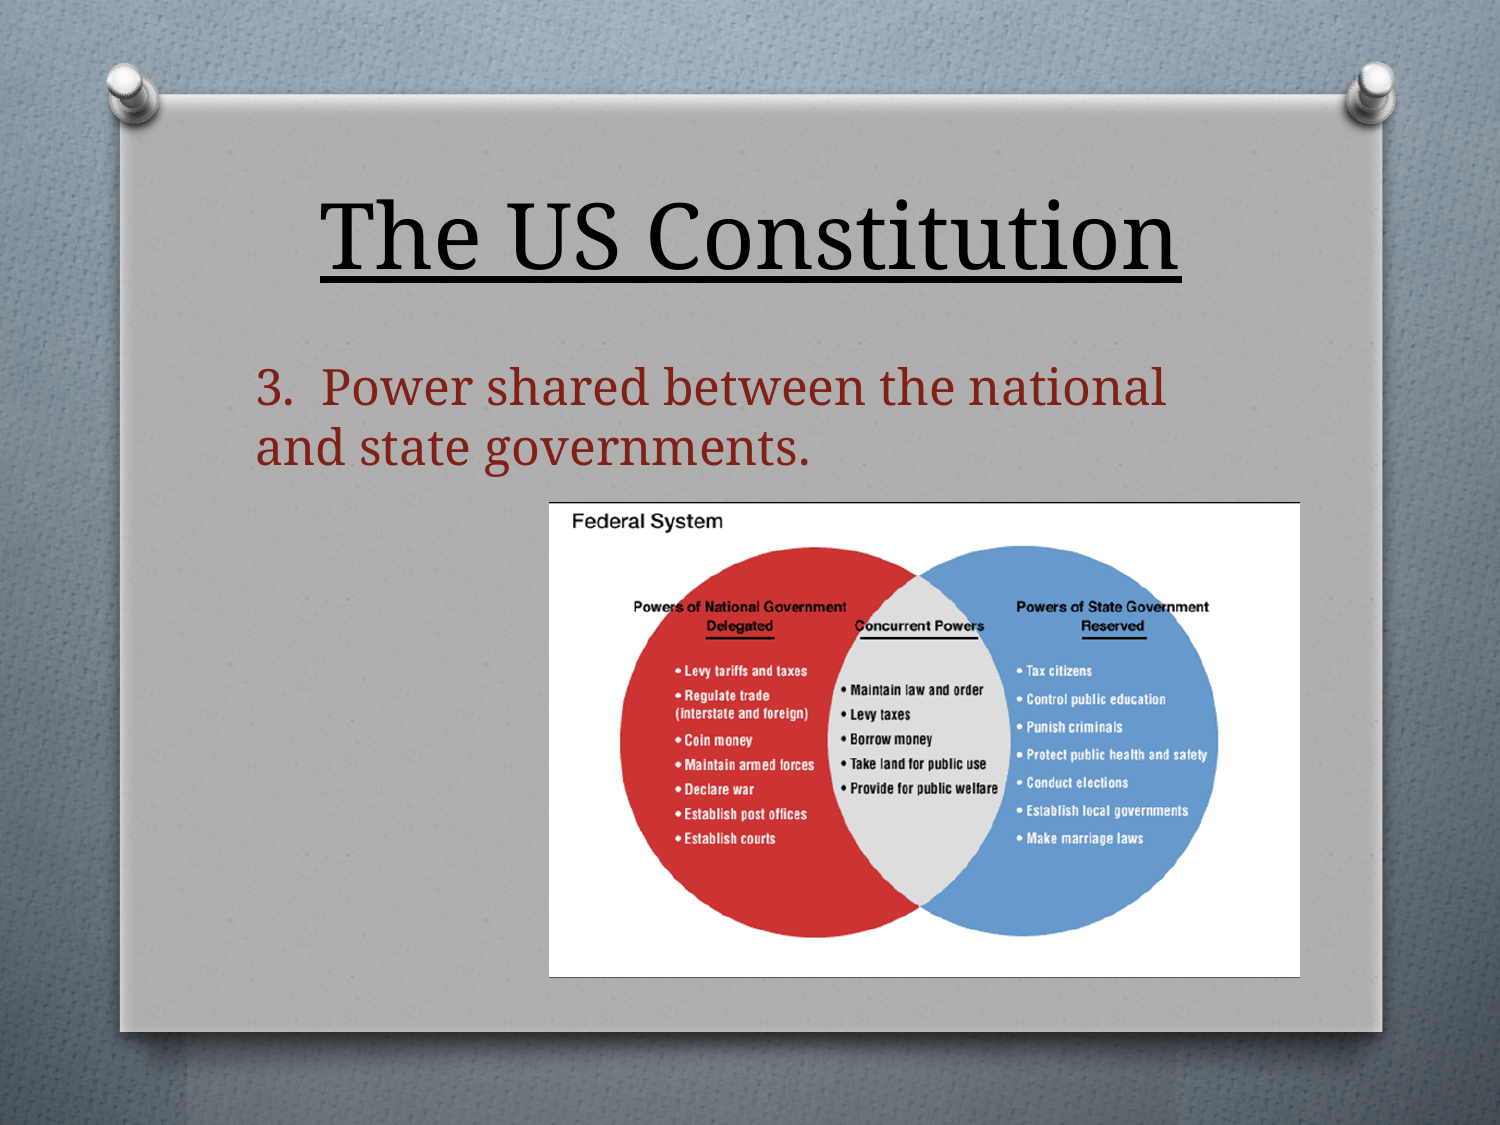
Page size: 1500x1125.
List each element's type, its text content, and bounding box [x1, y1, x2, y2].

picture [549, 501, 1300, 978]
picture [1317, 35, 1439, 156]
list 3. Power shared between the national and state governments. [240, 347, 1257, 939]
picture [75, 29, 198, 153]
title The US Constitution [179, 134, 1323, 332]
